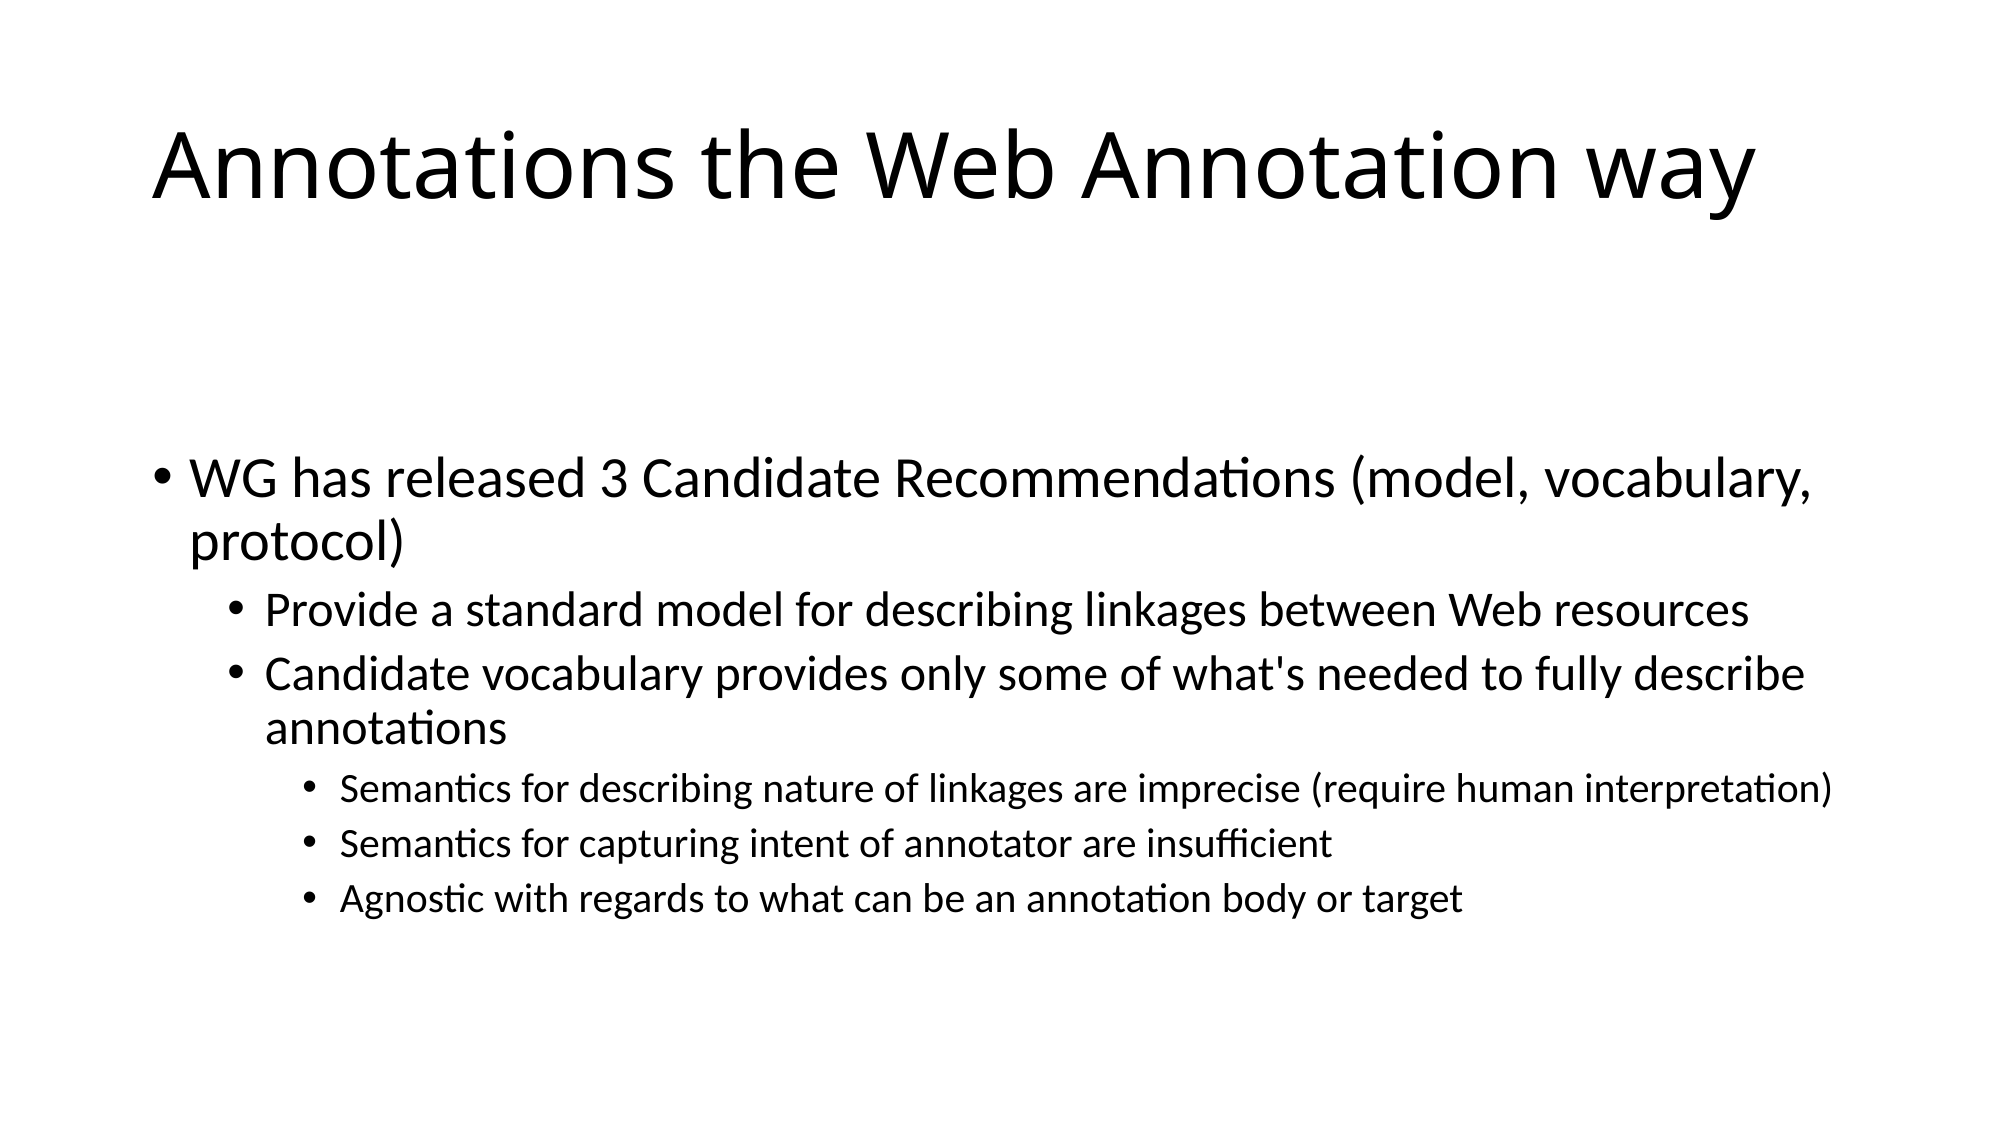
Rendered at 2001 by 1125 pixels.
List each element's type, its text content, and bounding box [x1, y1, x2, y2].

title Annotations the Web Annotation way [137, 59, 1863, 278]
list WG has released 3 Candidate Recommendations (model, vocabulary, protocol) Provide a standard model for describing linkages between Web resources Candidate vocabulary provides only some of what's needed to fully describe annotations Semantics for describing nature of linkages are imprecise (require human interpretation) Semantics for capturing intent of annotator are insufficient Agnostic with regards to what can be an annotation body or target [137, 439, 1863, 1014]
